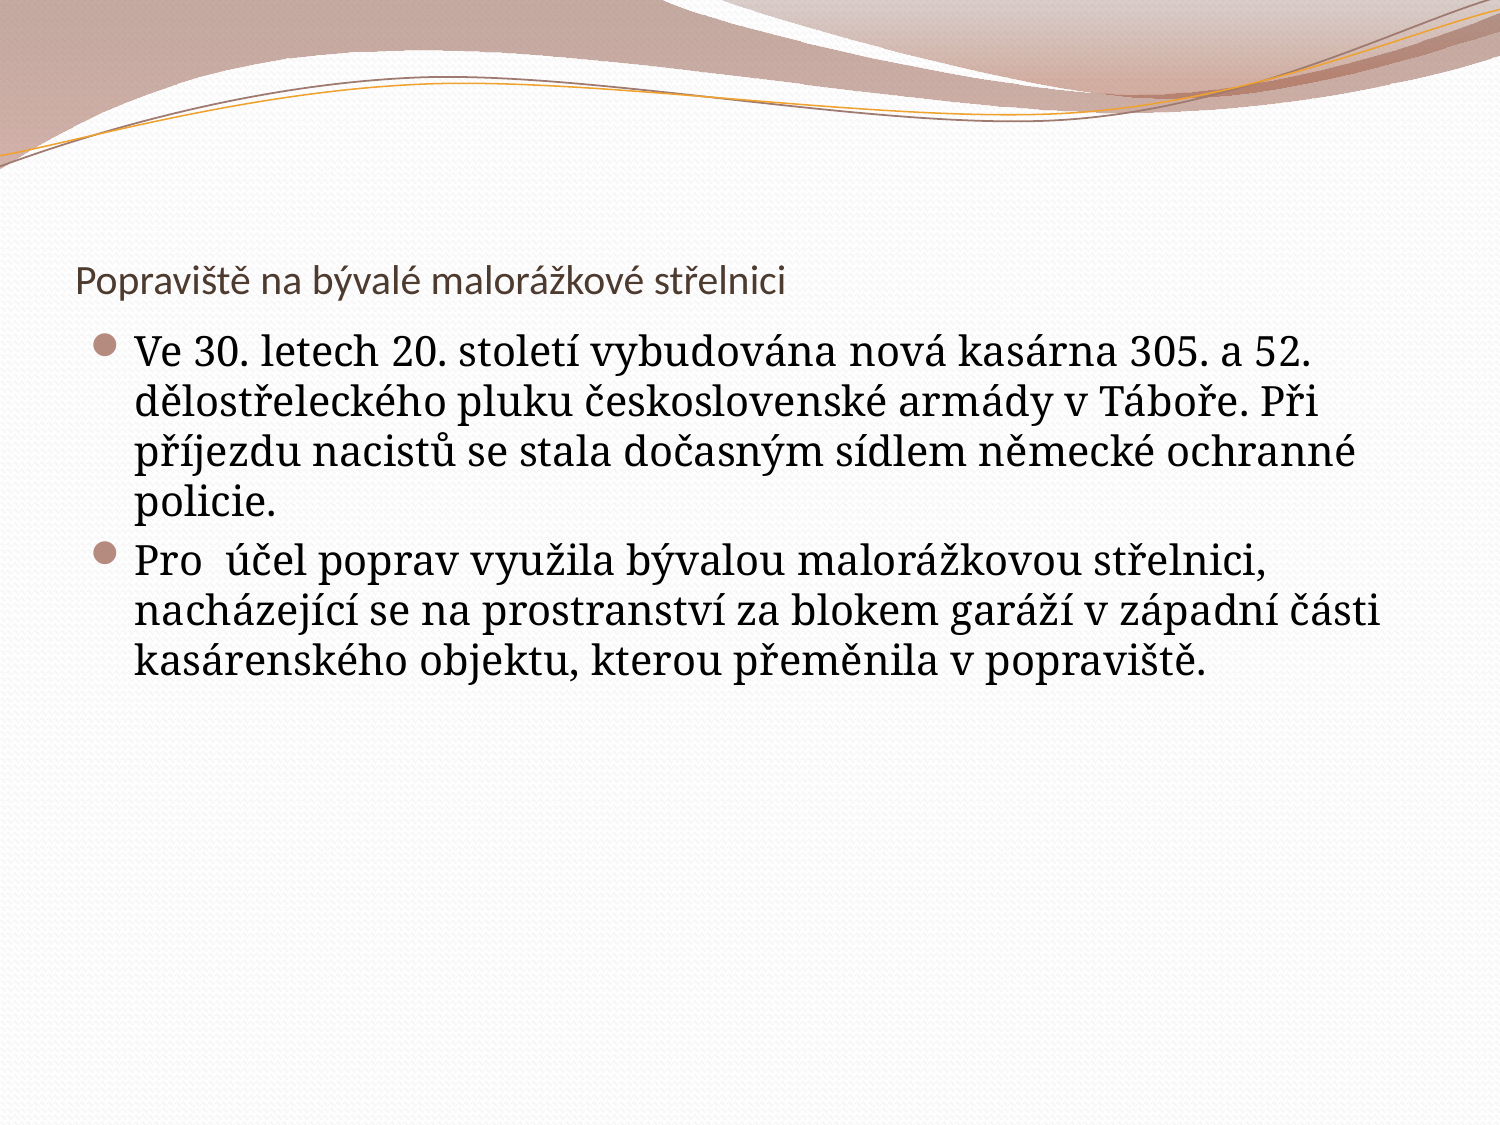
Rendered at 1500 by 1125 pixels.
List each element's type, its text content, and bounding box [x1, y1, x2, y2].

list Ve 30. letech 20. století vybudována nová kasárna 305. a 52. dělostřeleckého pluku československé armády v Táboře. Při příjezdu nacistů se stala dočasným sídlem německé ochranné policie. Pro účel poprav využila bývalou malorážkovou střelnici, nacházející se na prostranství za blokem garáží v západní části kasárenského objektu, kterou přeměnila v popraviště. [74, 317, 1426, 1038]
title Popraviště na bývalé malorážkové střelnici [74, 115, 1426, 304]
